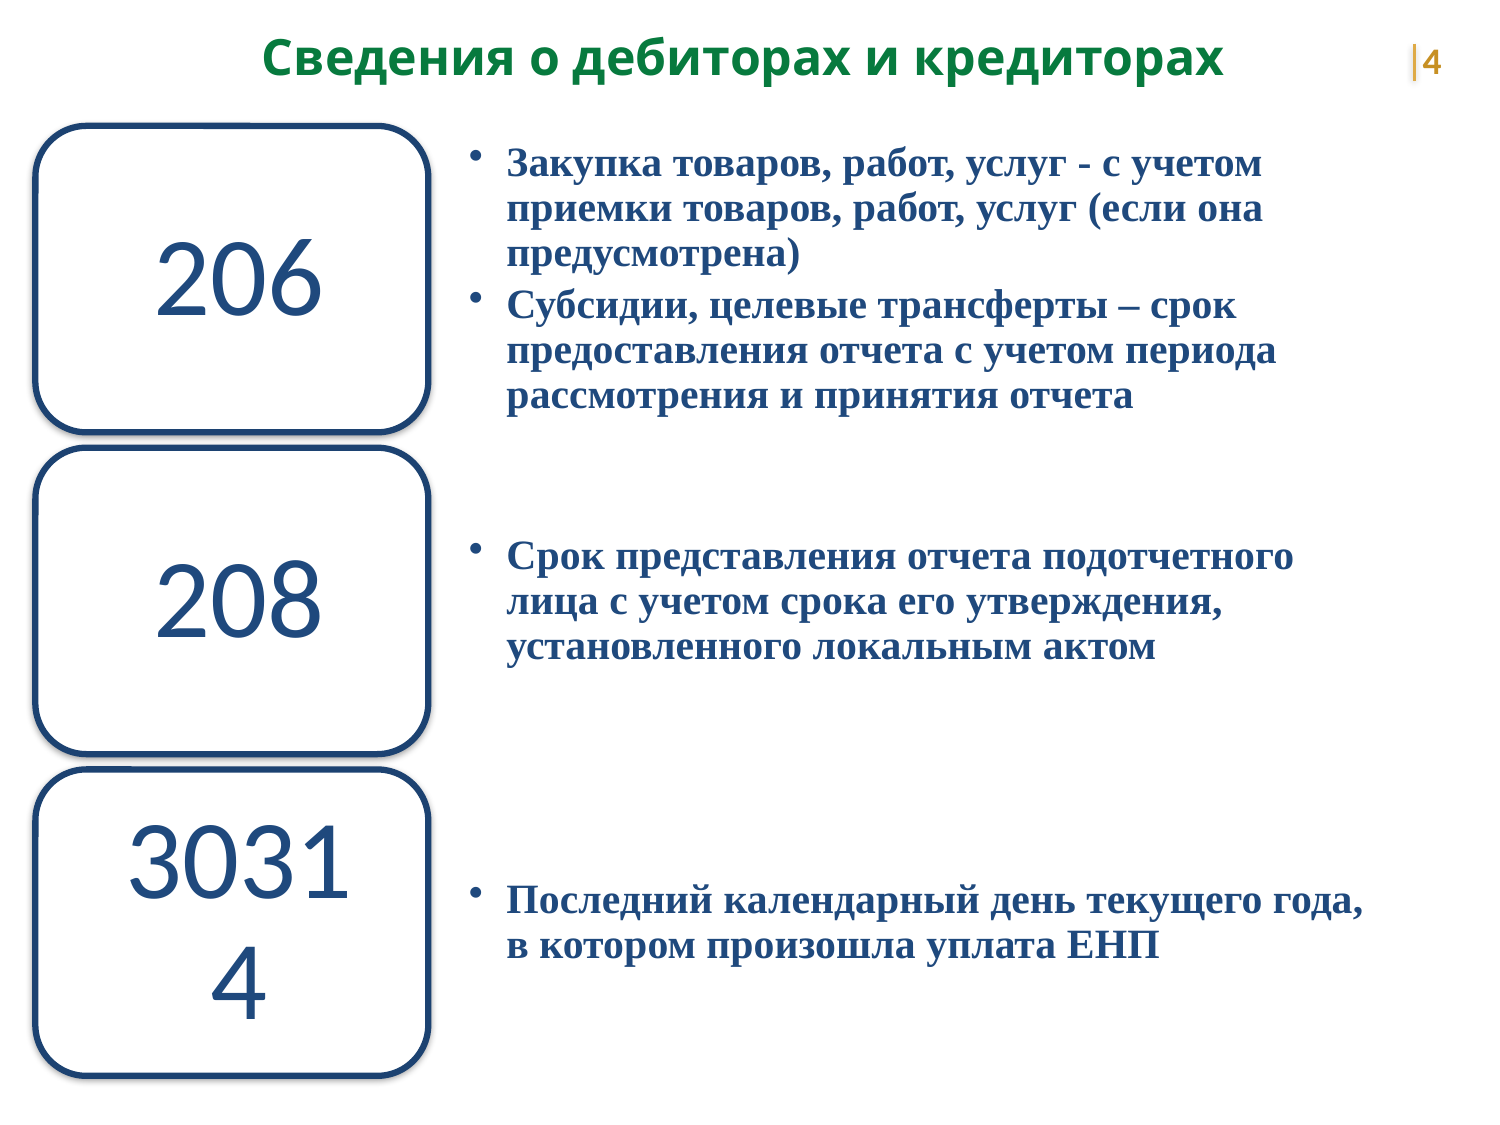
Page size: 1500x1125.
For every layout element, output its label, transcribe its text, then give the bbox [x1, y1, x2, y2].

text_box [17, 125, 1454, 1077]
slide_number 4 [1407, 29, 1500, 90]
text_box Сведения о дебиторах и кредиторах [123, 17, 1355, 93]
